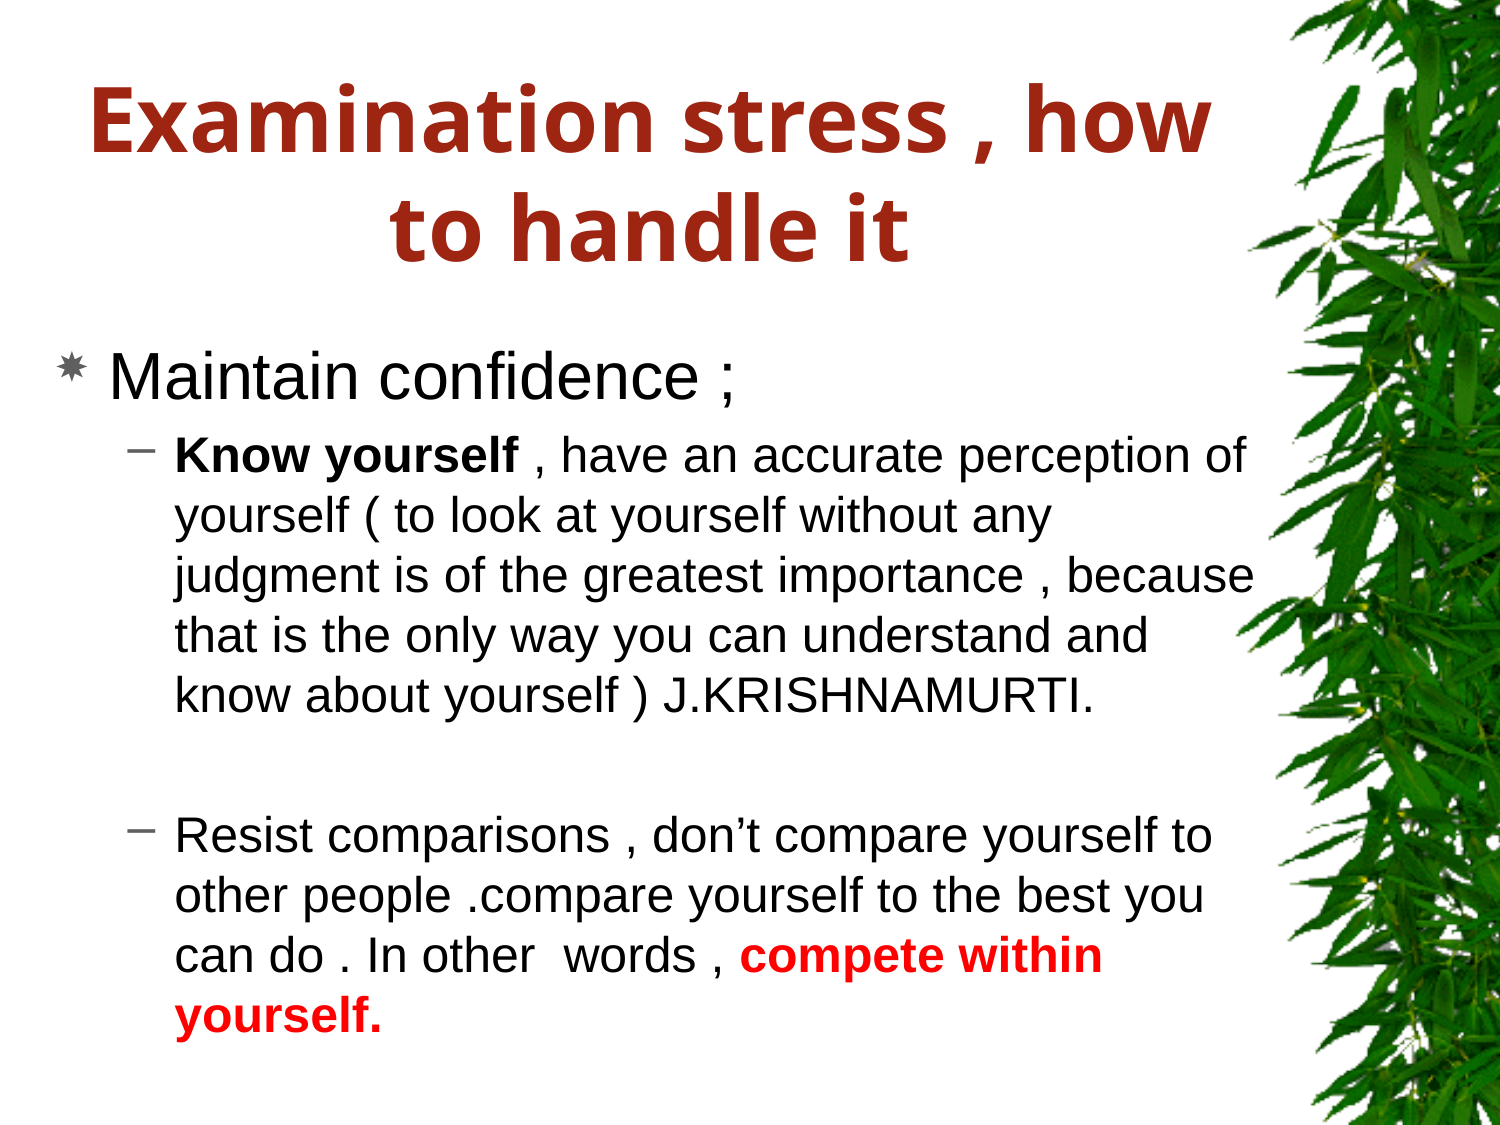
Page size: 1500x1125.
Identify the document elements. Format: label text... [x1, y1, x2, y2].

picture [1206, 0, 1500, 1125]
title Examination stress , how to handle it [37, 52, 1263, 288]
list Maintain confidence ; Know yourself , have an accurate perception of yourself ( to look at yourself without any judgment is of the greatest importance , because that is the only way you can understand and know about yourself ) J.KRISHNAMURTI. Resist comparisons , don’t compare yourself to other people .compare yourself to the best you can do . In other words , compete within yourself. [37, 324, 1276, 1048]
